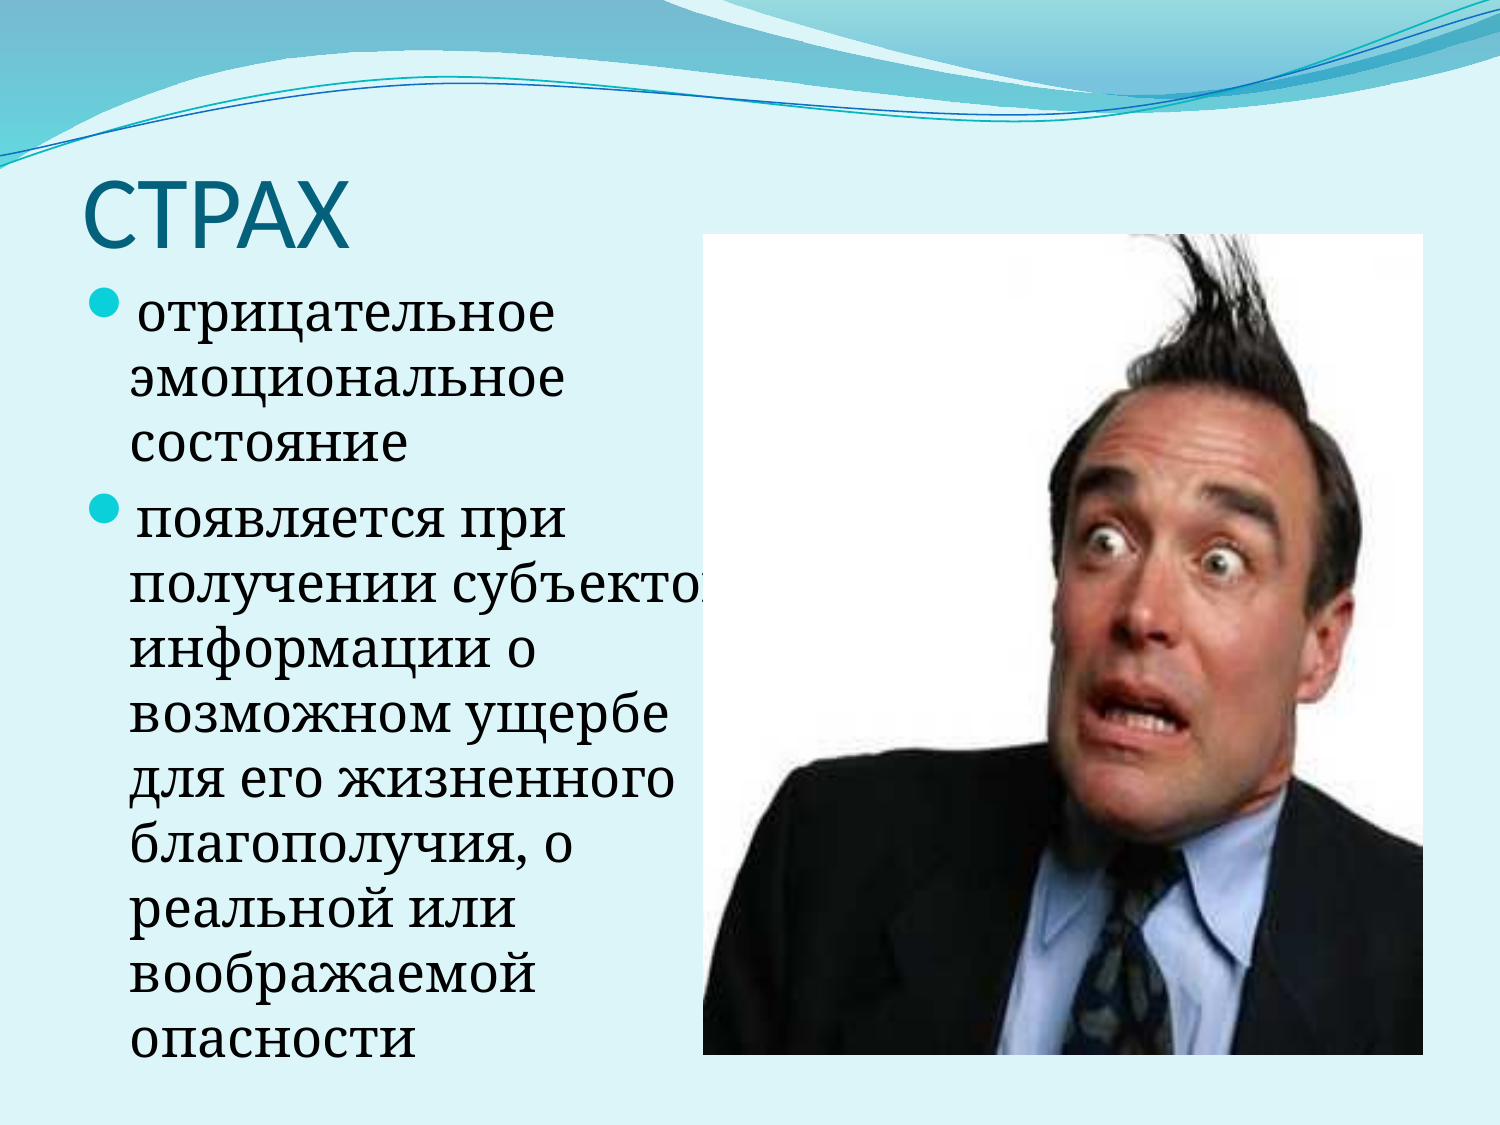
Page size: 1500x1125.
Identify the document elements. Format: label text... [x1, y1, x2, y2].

picture [702, 234, 1423, 1055]
title СТРАХ [82, 82, 1432, 270]
list отрицательное эмоциональное состояние появляется при получении субъектом информации о возможном ущербе для его жизненного благополучия, о реальной или воображаемой опасности [70, 269, 762, 1090]
